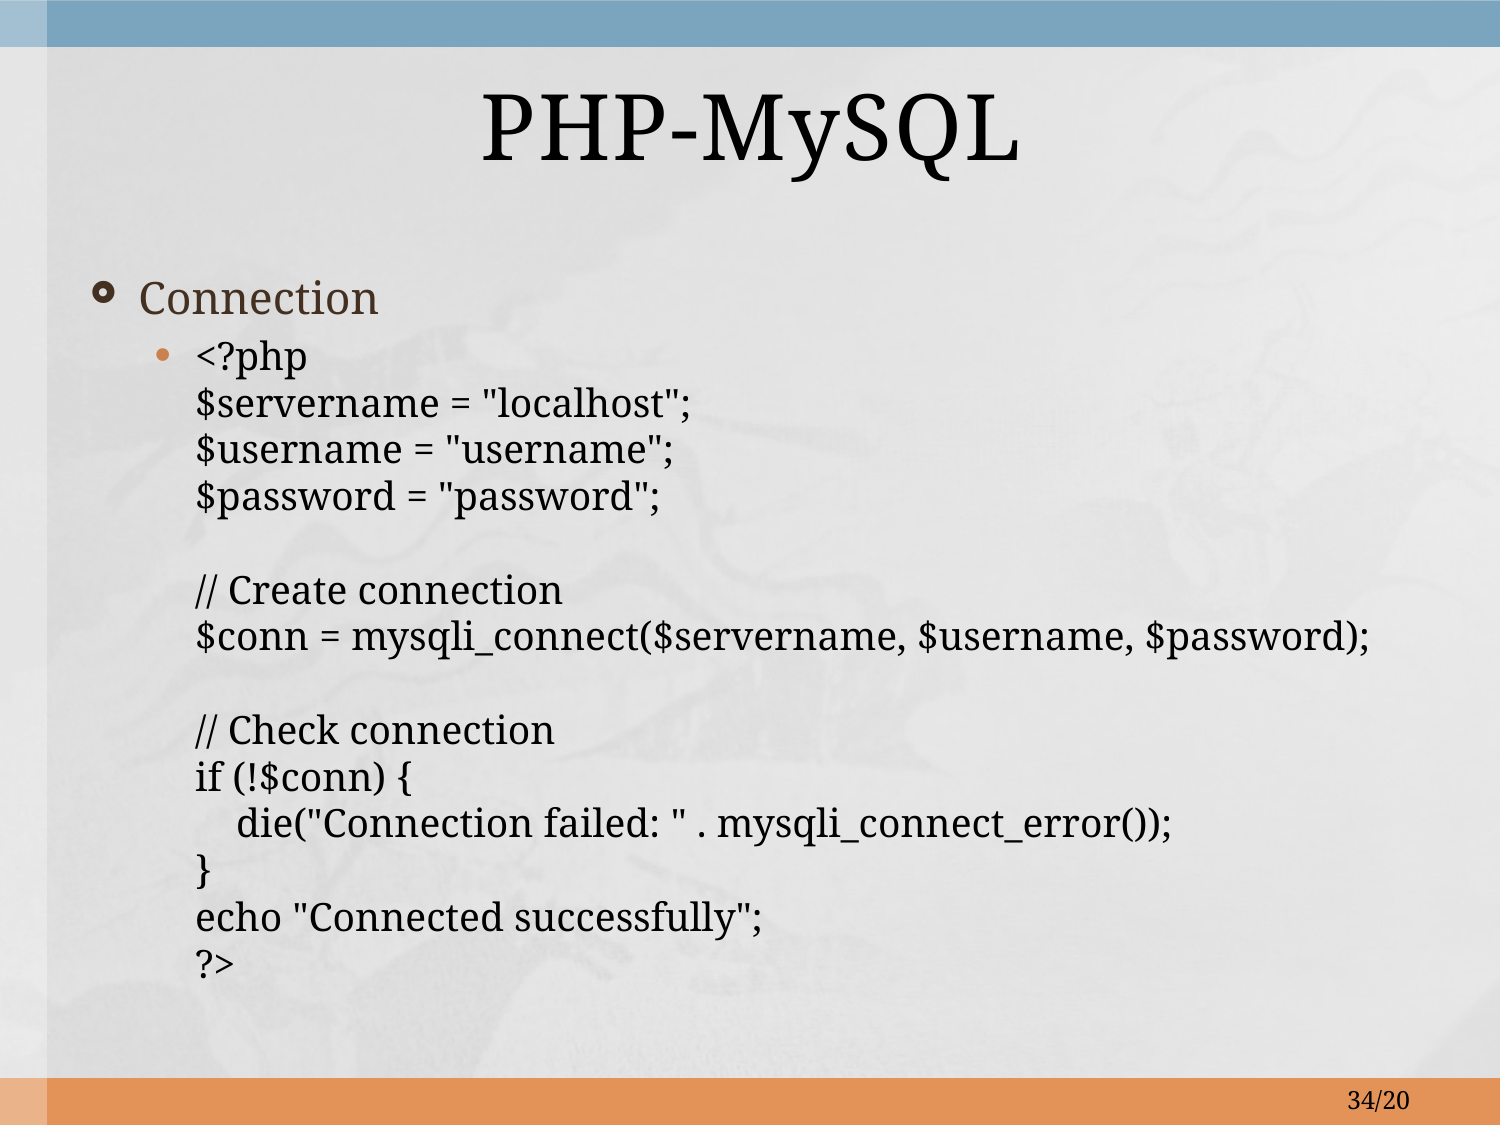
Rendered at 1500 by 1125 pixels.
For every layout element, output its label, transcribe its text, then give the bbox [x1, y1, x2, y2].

title PHP-MySQL [49, 46, 1454, 202]
slide_number 34/20 [1074, 1078, 1425, 1125]
list Connection <?php $servername = "localhost"; $username = "username"; $password = "password"; // Create connection $conn = mysqli_connect($servername, $username, $password); // Check connection if (!$conn) { die("Connection failed: " . mysqli_connect_error()); } echo "Connected successfully"; ?> [75, 262, 1425, 1005]
